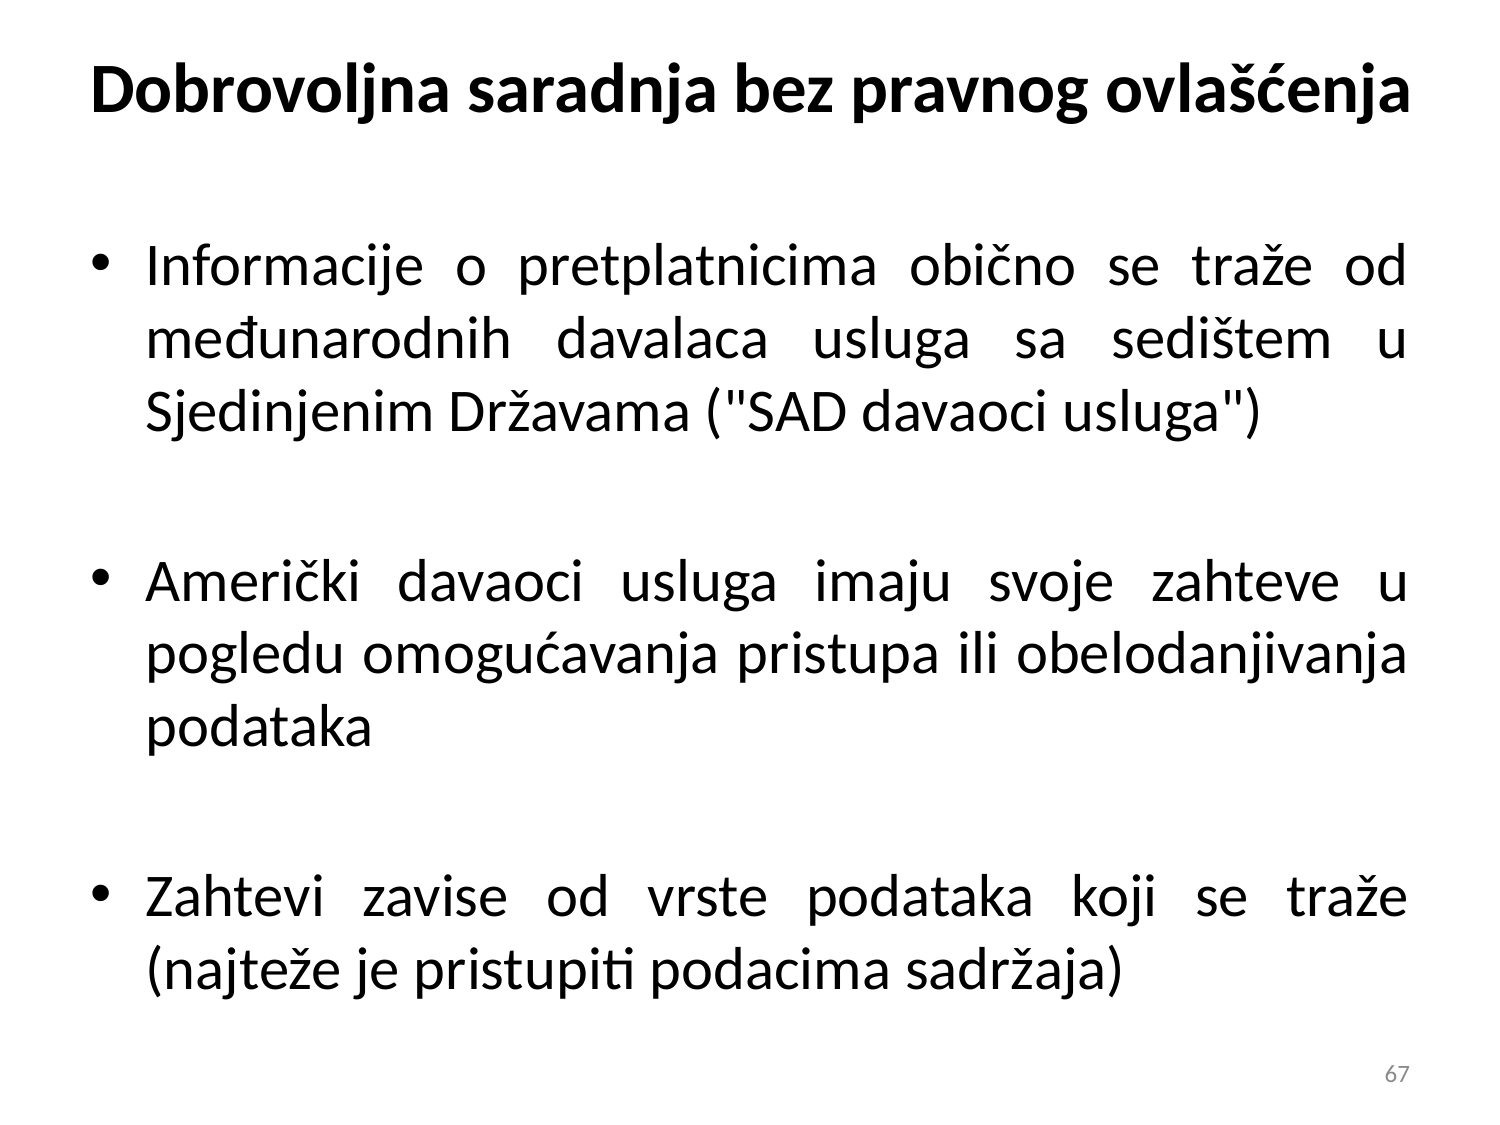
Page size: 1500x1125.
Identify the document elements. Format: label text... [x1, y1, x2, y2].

list Informacije o pretplatnicima obično se traže od međunarodnih davalaca usluga sa sedištem u Sjedinjenim Državama ("SAD davaoci usluga") Američki davaoci usluga imaju svoje zahteve u pogledu omogućavanja pristupa ili obelodanjivanja podataka Zahtevi zavise od vrste podataka koji se traže (najteže je pristupiti podacima sadržaja) [75, 223, 1425, 1018]
slide_number 67 [1074, 1042, 1425, 1103]
title Dobrovoljna saradnja bez pravnog ovlašćenja [53, 34, 1451, 223]
